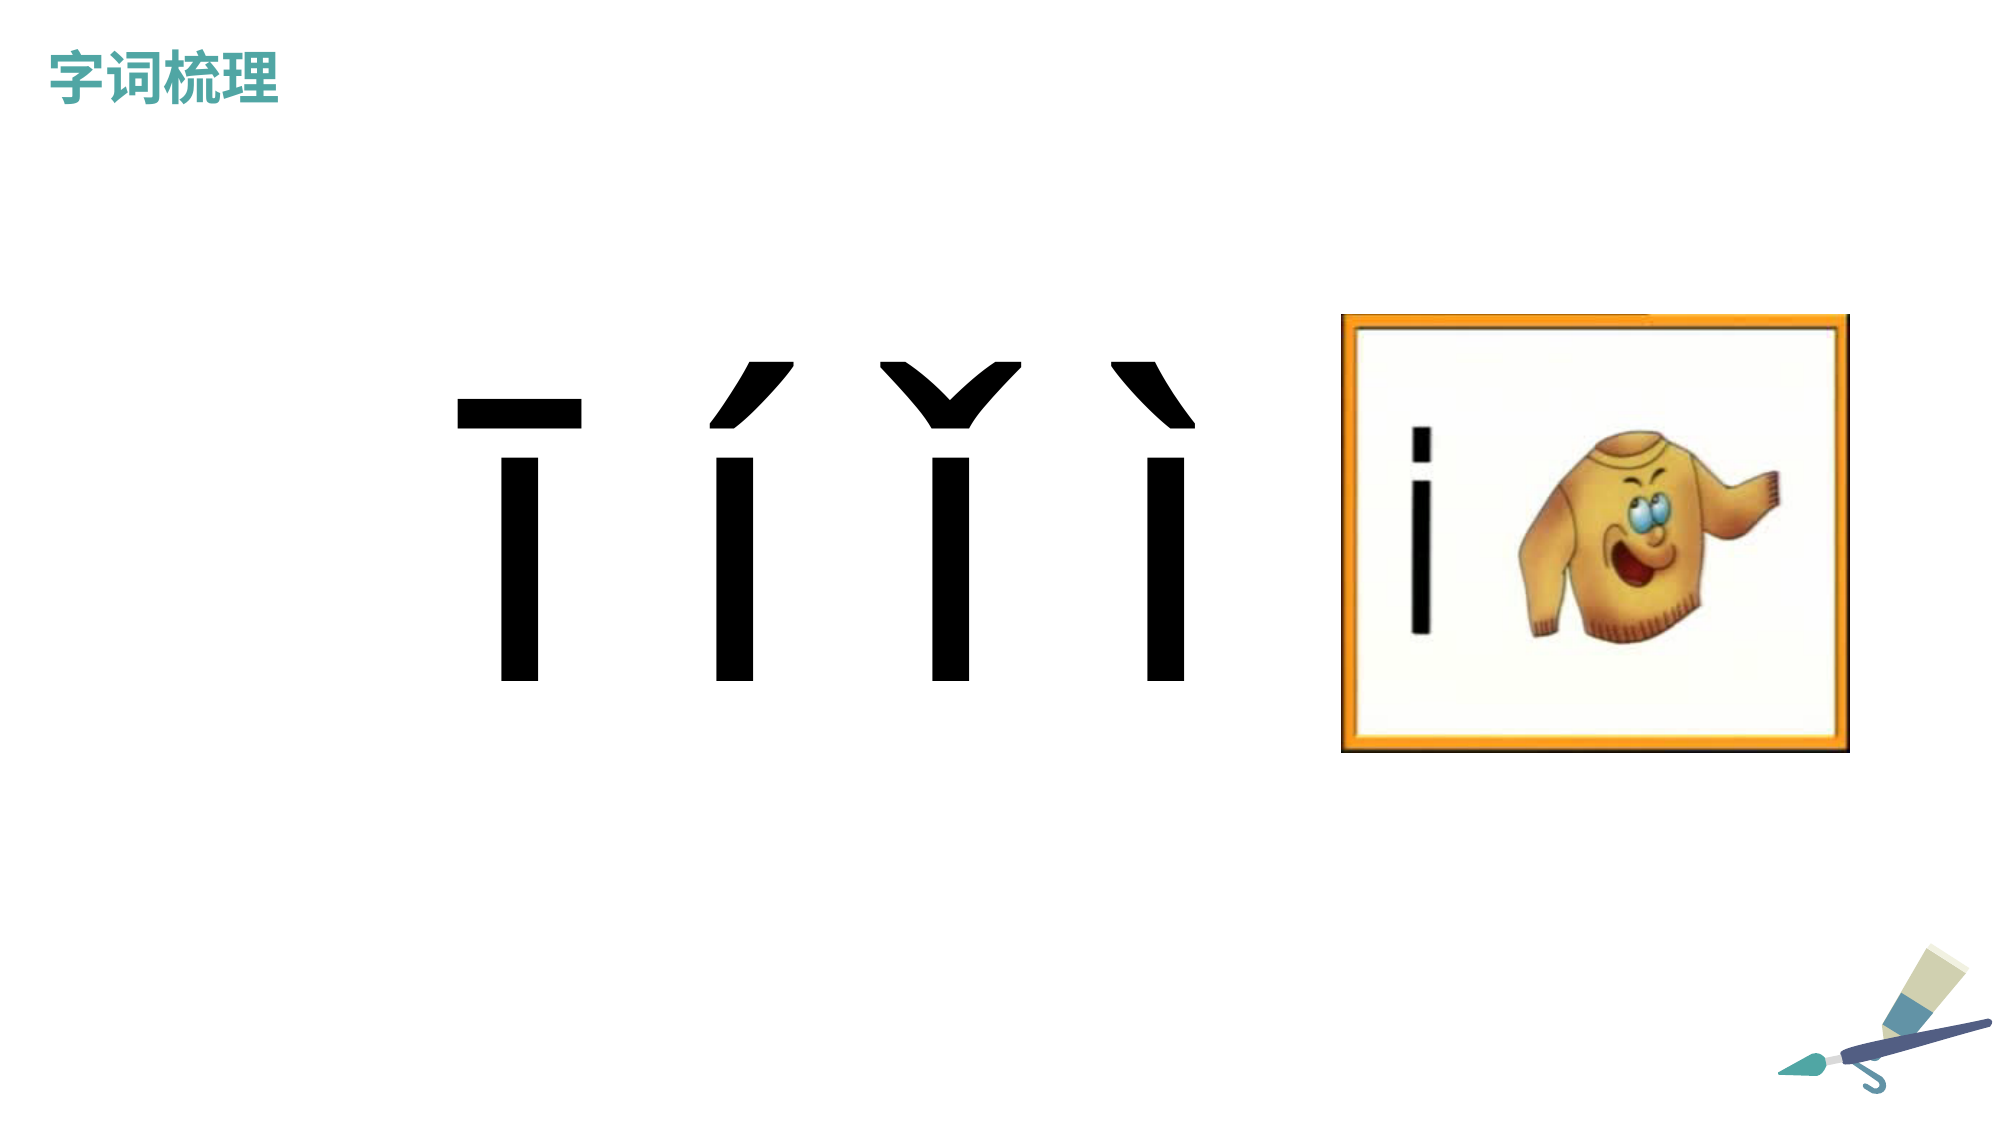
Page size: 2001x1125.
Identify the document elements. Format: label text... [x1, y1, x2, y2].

text_box ī í ǐ ì [451, 257, 1342, 773]
picture [1341, 314, 1850, 753]
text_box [1811, 945, 1974, 1125]
text_box 字词梳理 [32, 33, 295, 119]
